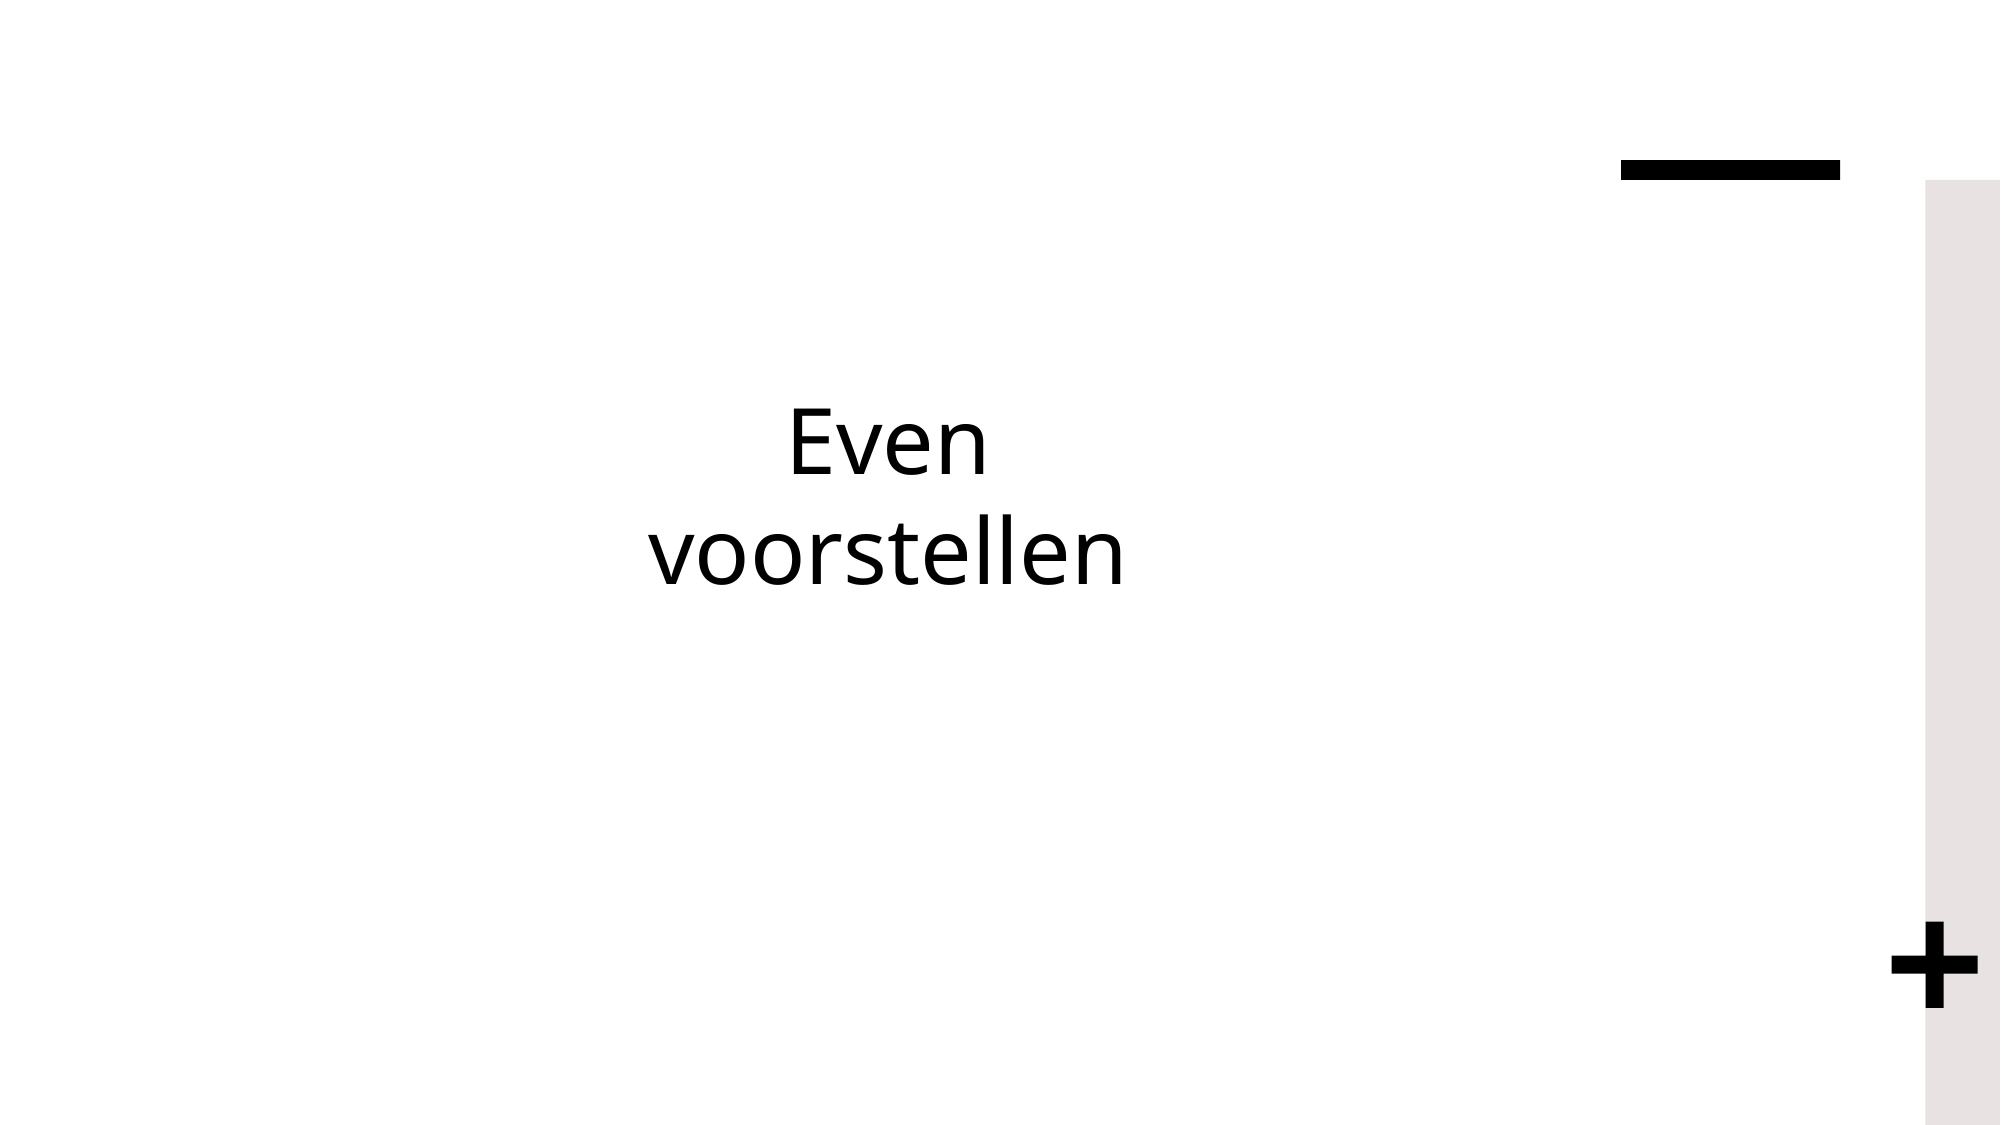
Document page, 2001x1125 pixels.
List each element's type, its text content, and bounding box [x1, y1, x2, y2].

title Even voorstellen [542, 375, 1234, 897]
